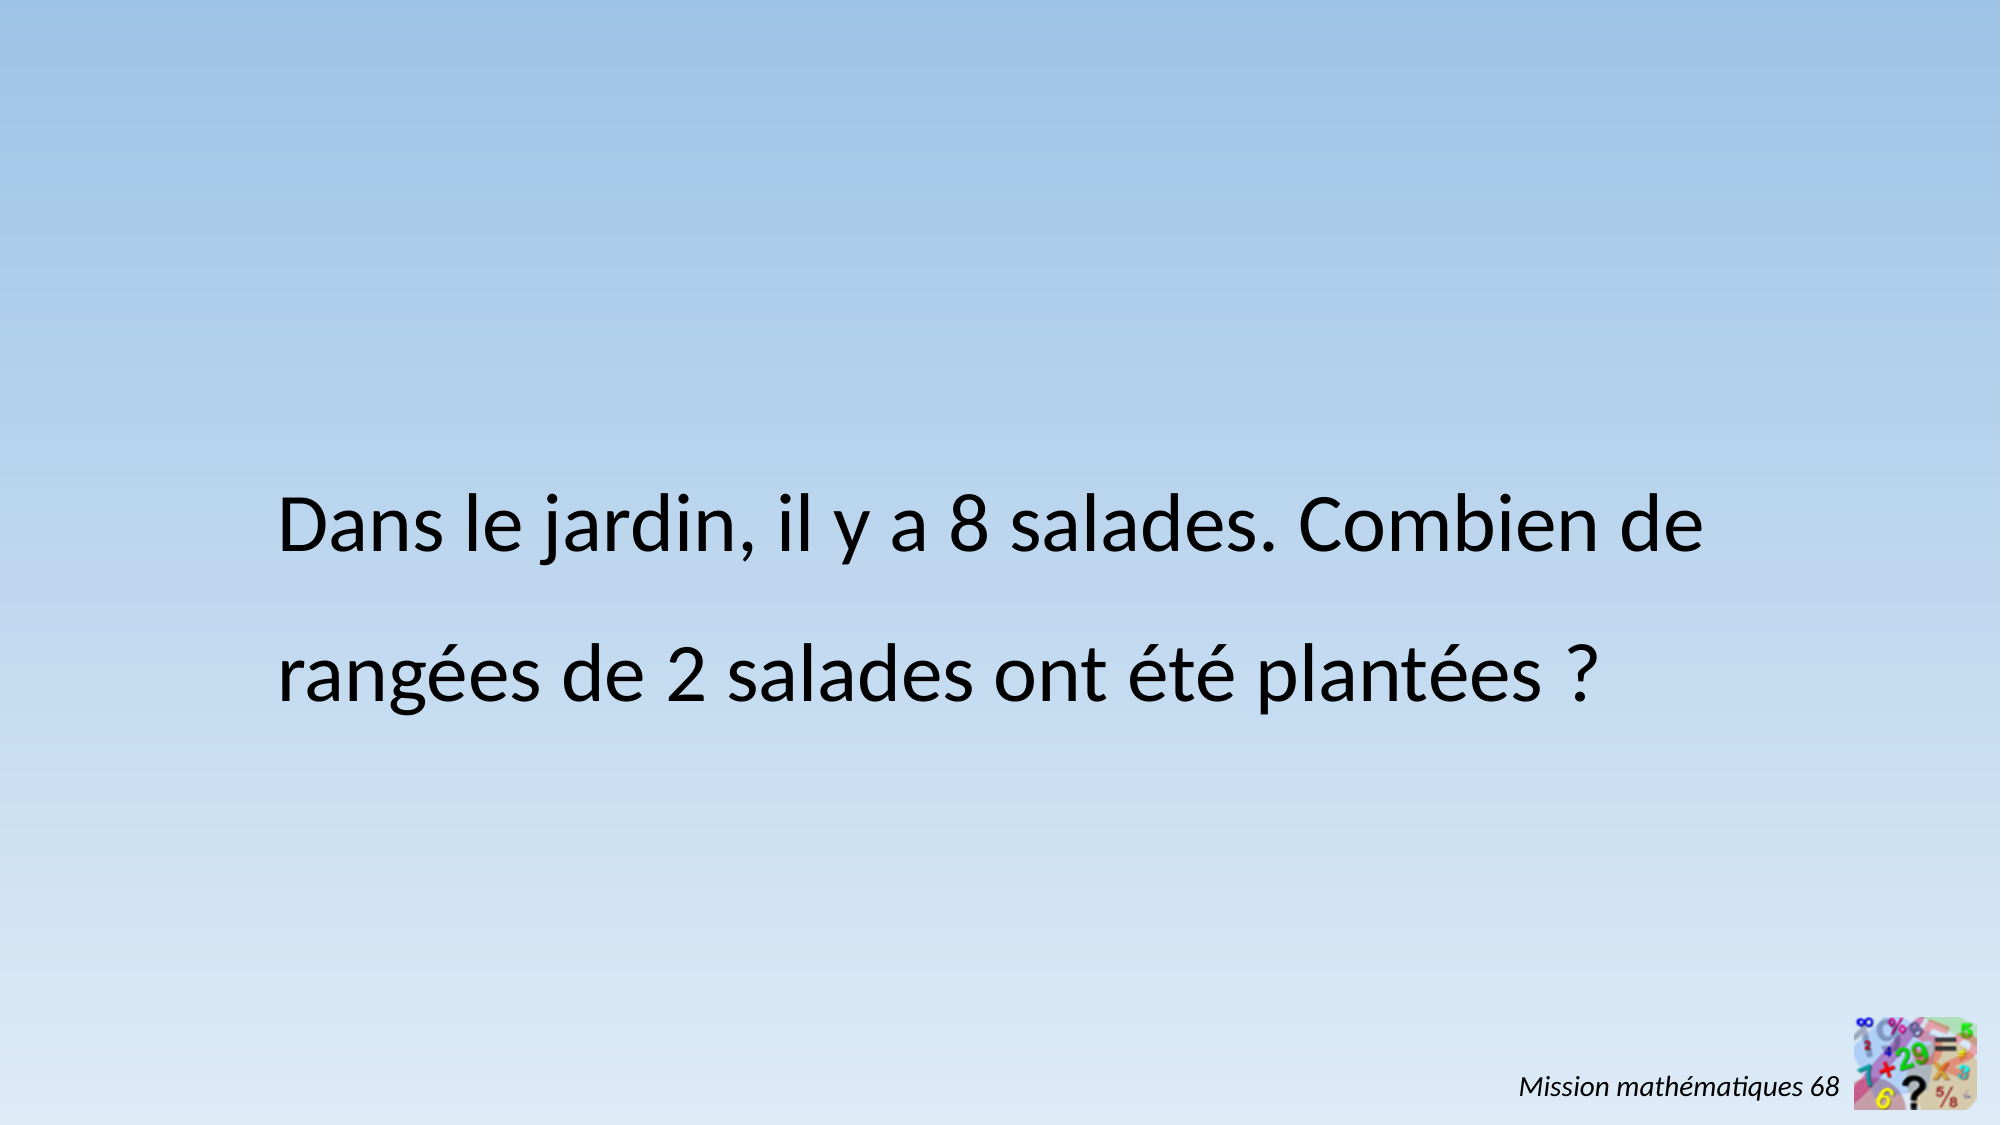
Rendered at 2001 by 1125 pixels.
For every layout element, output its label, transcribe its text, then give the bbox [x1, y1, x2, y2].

text_box Mission mathématiques 68 [1501, 1059, 1854, 1110]
picture [1854, 1017, 1977, 1110]
text_box Dans le jardin, il y a 8 salades. Combien de rangées de 2 salades ont été plantées ? [262, 411, 1737, 726]
